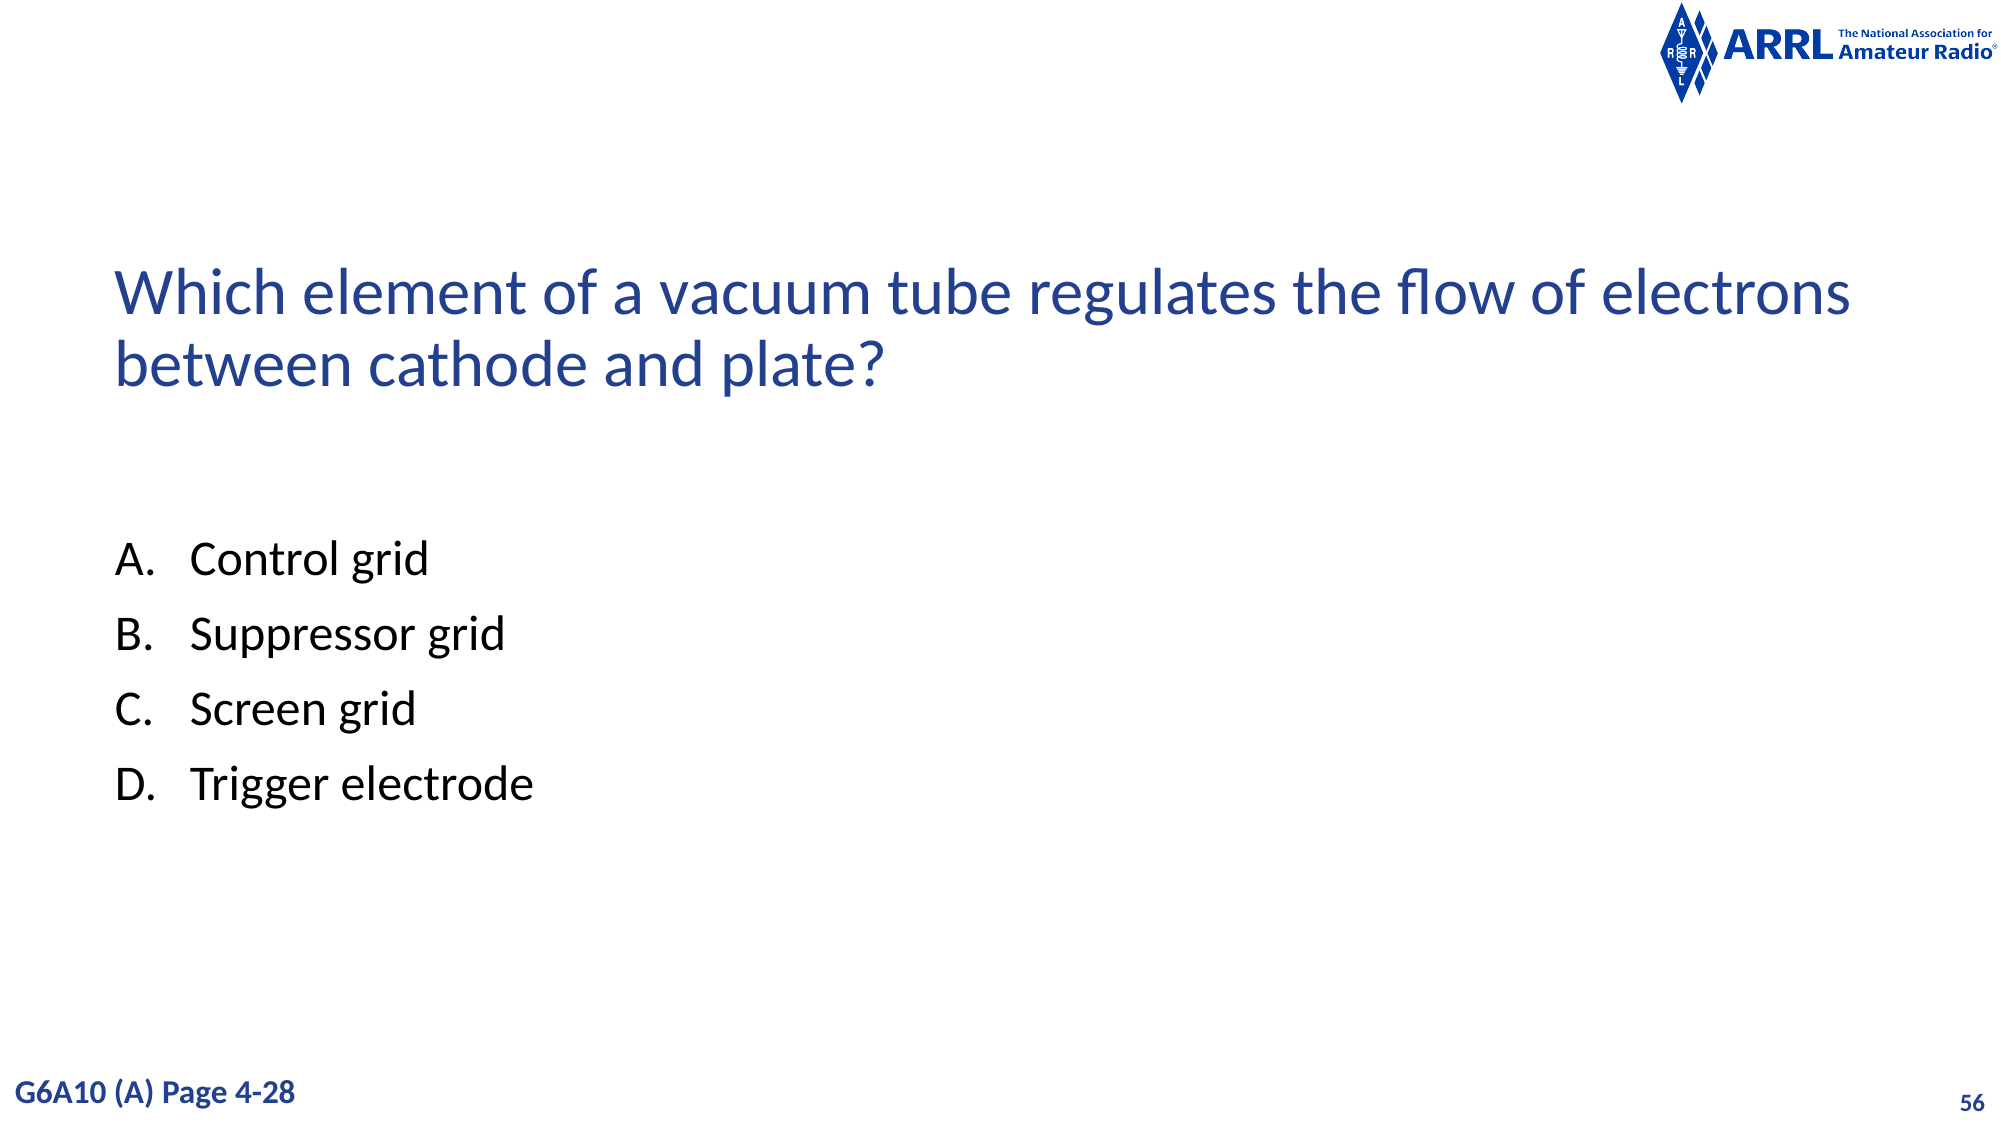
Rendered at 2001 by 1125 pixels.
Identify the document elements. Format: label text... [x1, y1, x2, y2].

list Control grid Suppressor grid Screen grid Trigger electrode [99, 525, 1900, 1005]
picture [1658, 0, 1999, 106]
text_box G6A10 (A) Page 4-28 [0, 1062, 1313, 1118]
text_box 56 [1899, 1079, 2000, 1125]
title Which element of a vacuum tube regulates the flow of electrons between cathode and plate? [99, 249, 1900, 468]
